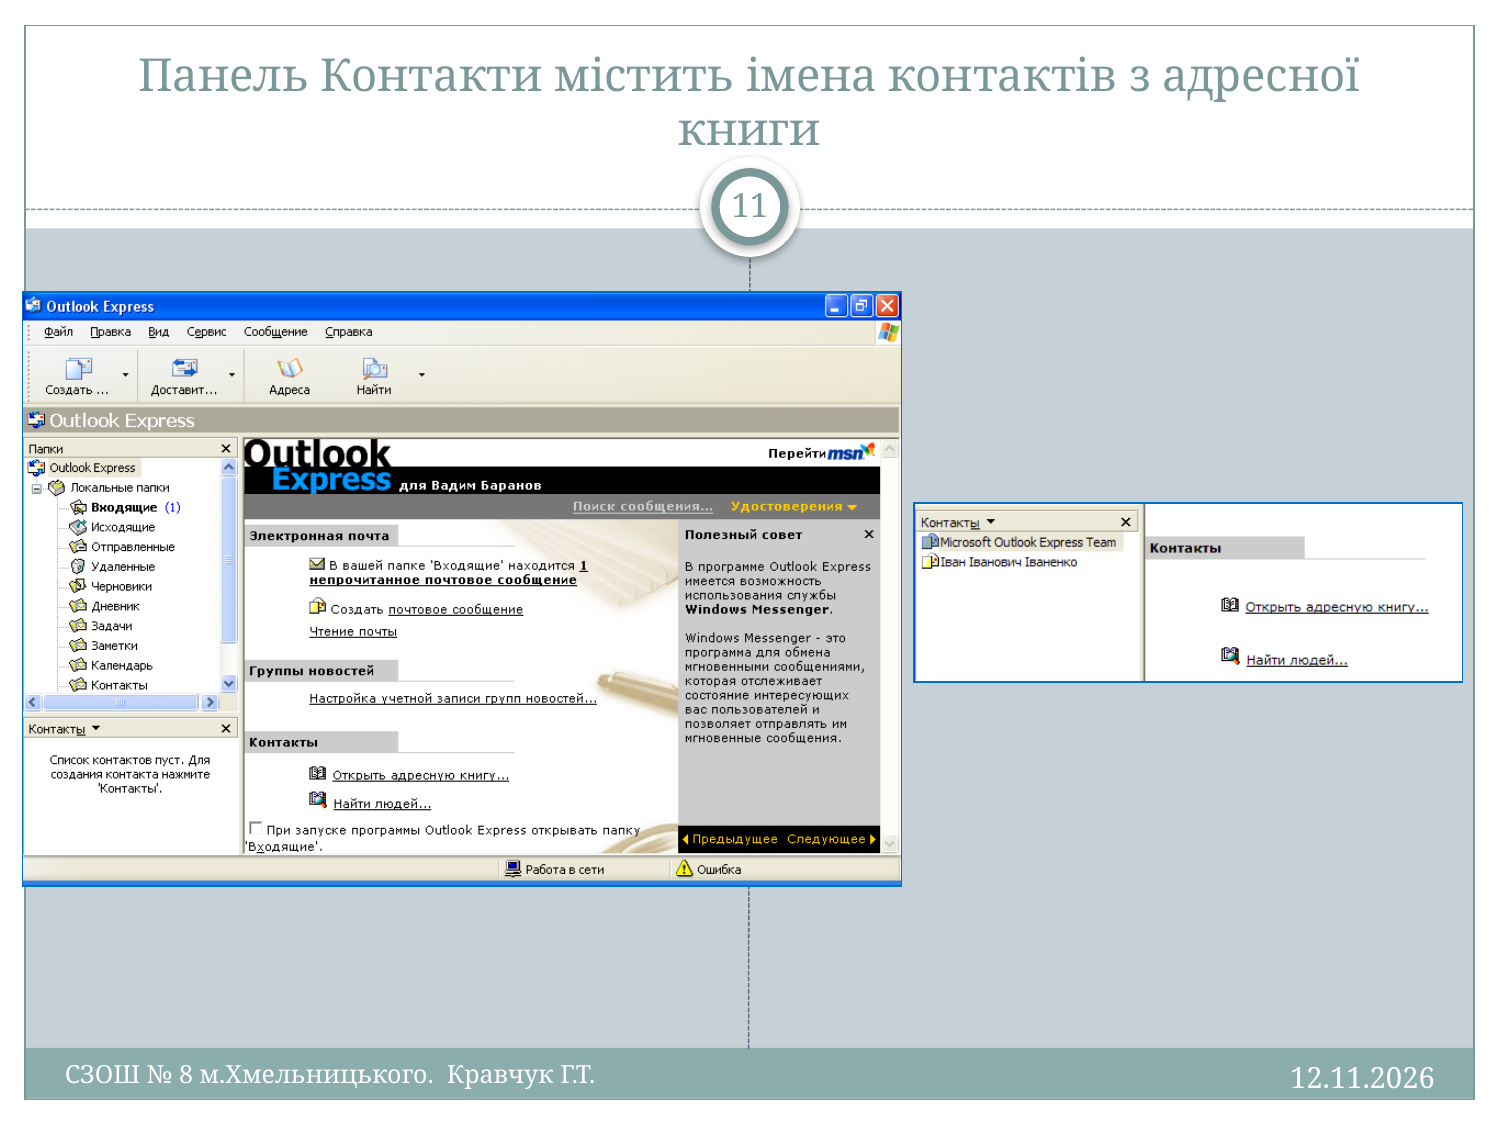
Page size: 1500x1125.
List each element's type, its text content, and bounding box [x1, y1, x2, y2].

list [913, 503, 1462, 682]
title Панель Контакти містить імена контактів з адресної книги [49, 37, 1450, 162]
slide_number 11 [712, 170, 788, 243]
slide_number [950, 1051, 1450, 1112]
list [23, 292, 901, 886]
footer СЗОШ № 8 м.Хмельницького. Кравчук Г.Т. [50, 1051, 638, 1112]
